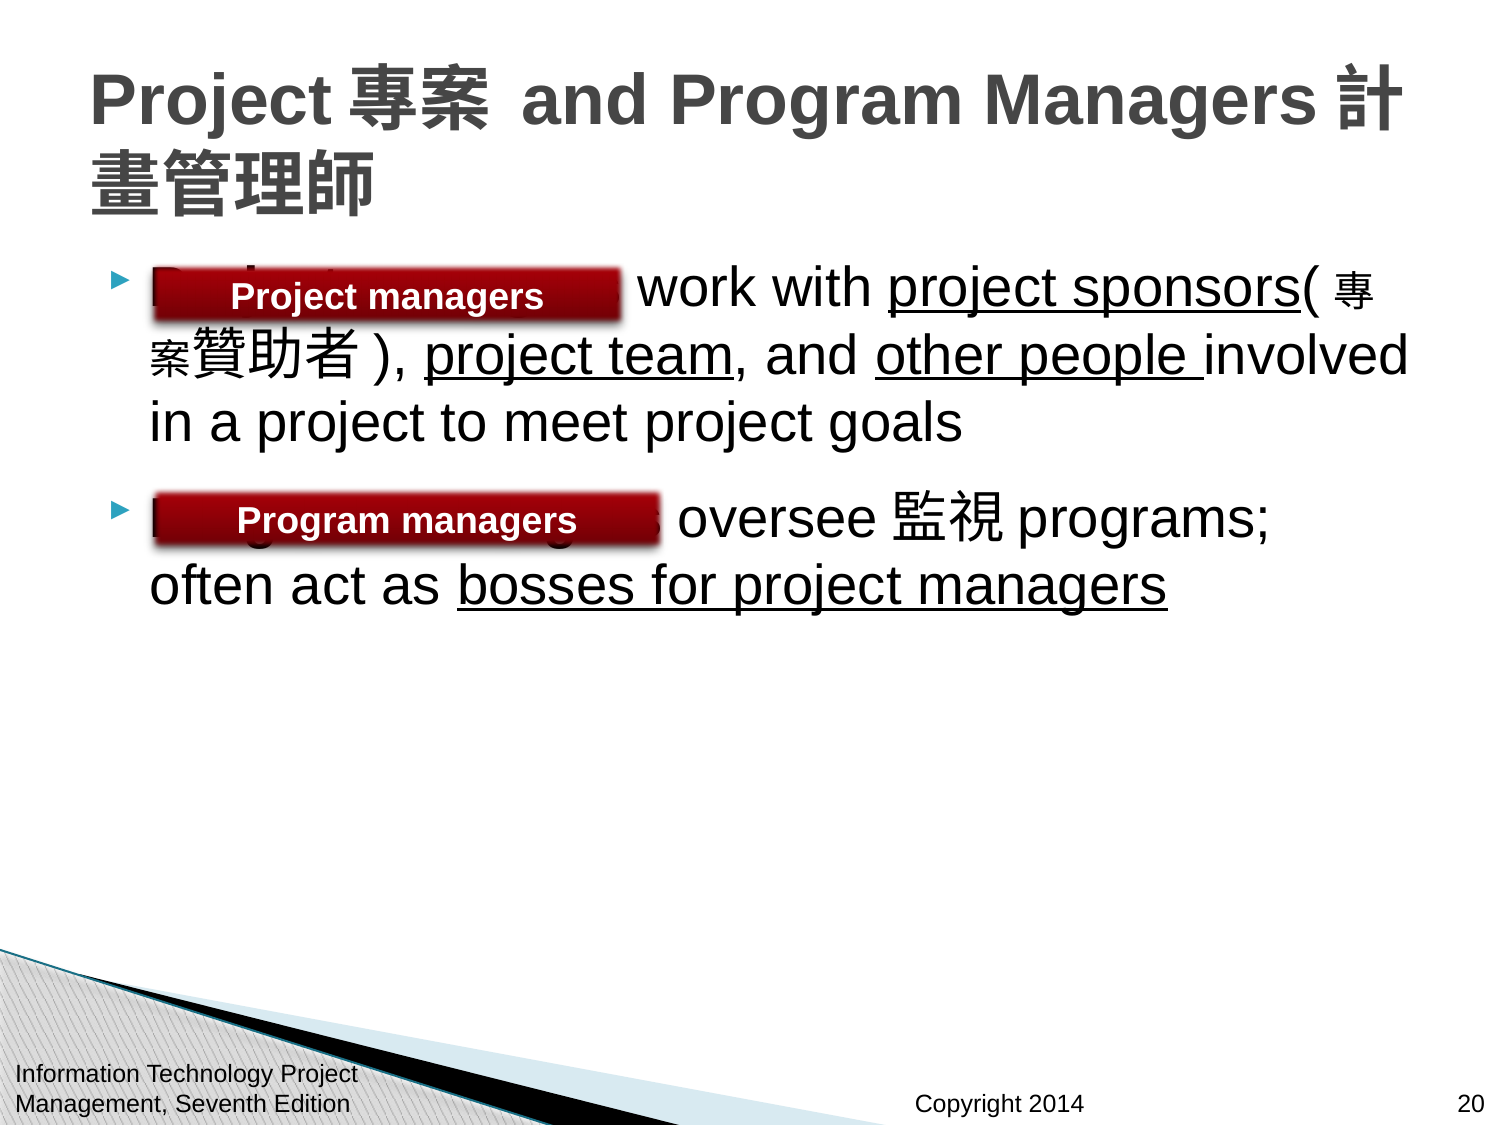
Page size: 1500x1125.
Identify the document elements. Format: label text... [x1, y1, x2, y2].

list Project managers work with project sponsors(專案贊助者), project team, and other people involved in a project to meet project goals Program managers oversee監視programs; often act as bosses for project managers [74, 242, 1426, 986]
title Project專案 and Program Managers計畫管理師 [75, 45, 1425, 233]
text_box Project managers [158, 272, 618, 318]
footer Information Technology Project Management, Seventh Edition [0, 1065, 425, 1125]
text_box Program managers [159, 496, 656, 540]
slide_number 20 [1408, 1065, 1500, 1125]
